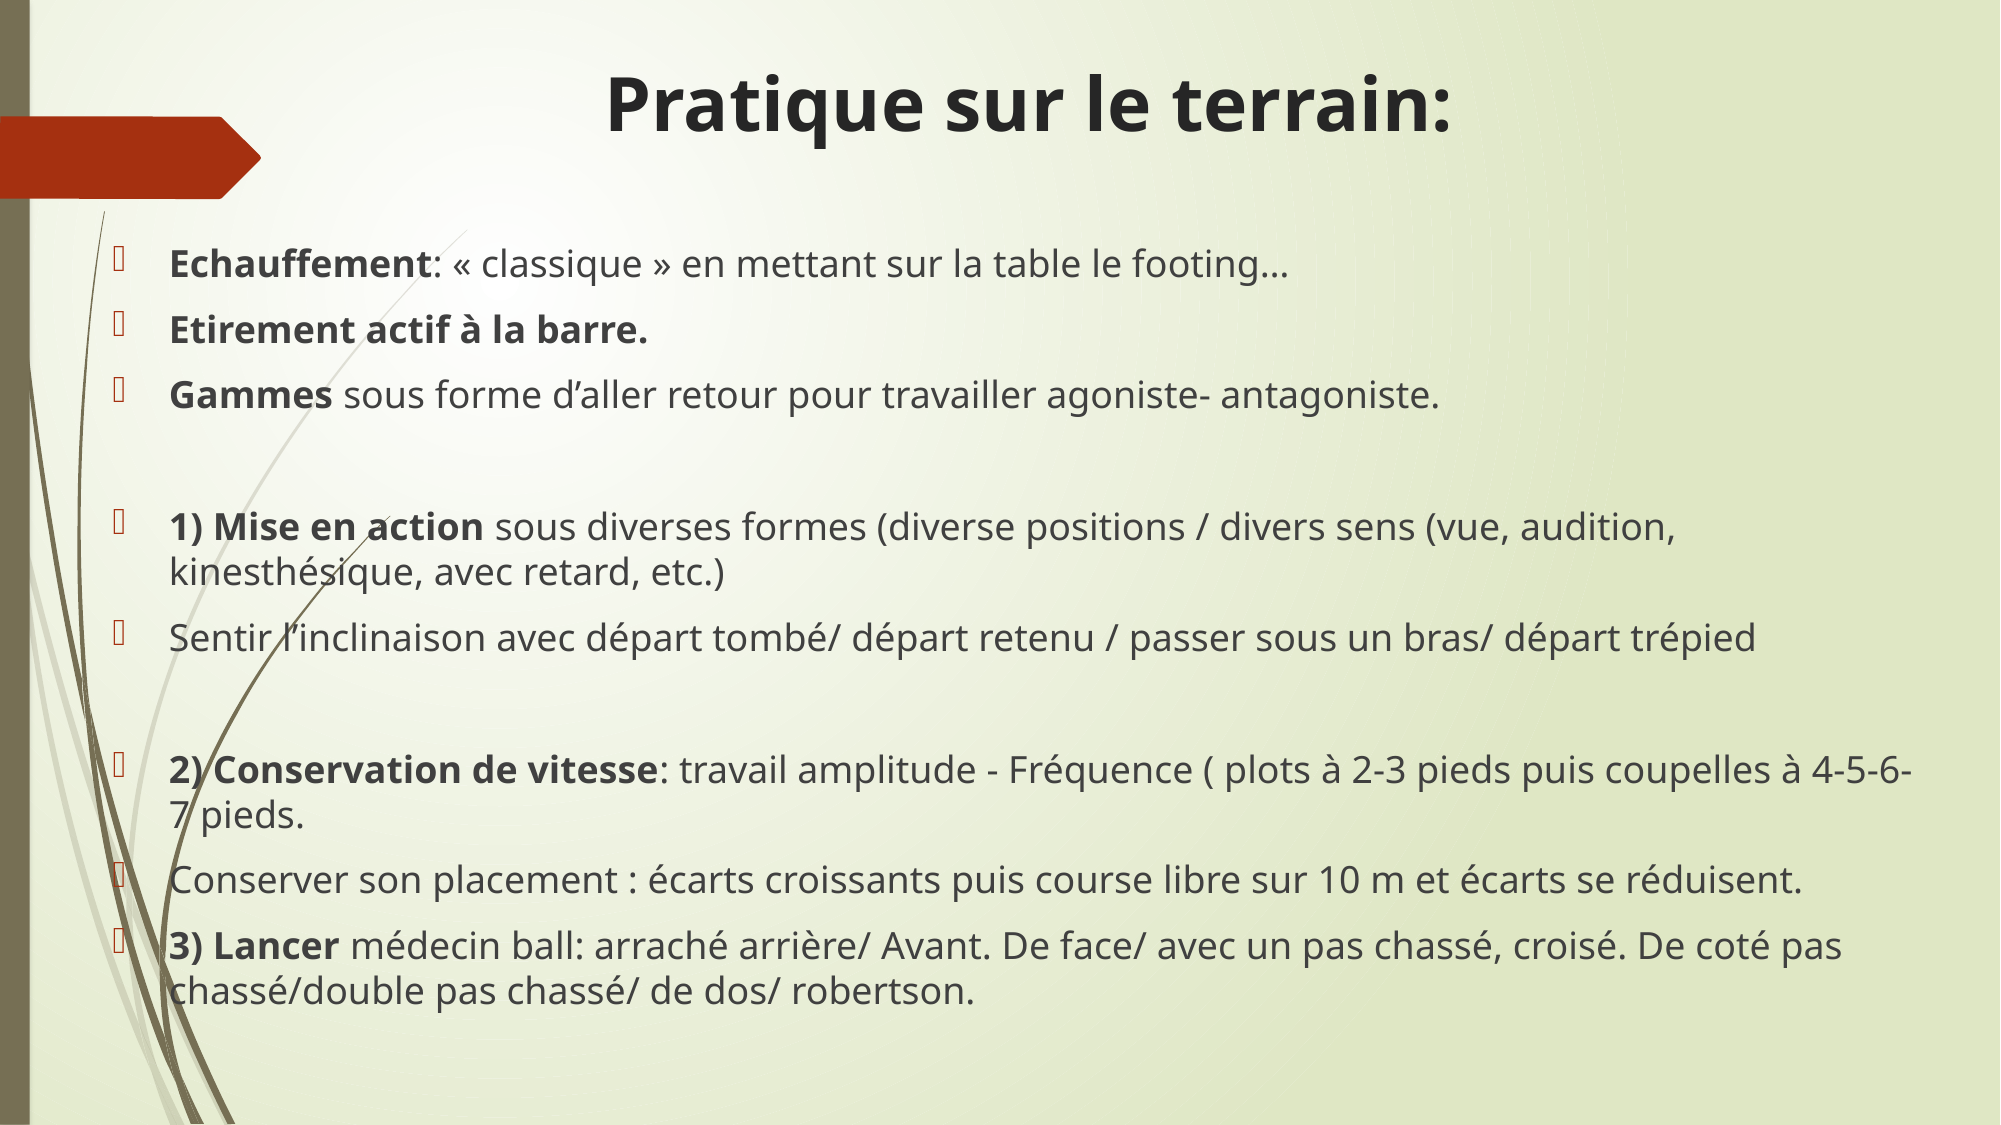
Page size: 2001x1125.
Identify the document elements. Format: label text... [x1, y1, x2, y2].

list Echauffement: « classique » en mettant sur la table le footing… Etirement actif à la barre. Gammes sous forme d’aller retour pour travailler agoniste- antagoniste. 1) Mise en action sous diverses formes (diverse positions / divers sens (vue, audition, kinesthésique, avec retard, etc.) Sentir l’inclinaison avec départ tombé/ départ retenu / passer sous un bras/ départ trépied 2) Conservation de vitesse: travail amplitude - Fréquence ( plots à 2-3 pieds puis coupelles à 4-5-6-7 pieds. Conserver son placement : écarts croissants puis course libre sur 10 m et écarts se réduisent. 3) Lancer médecin ball: arraché arrière/ Avant. De face/ avec un pas chassé, croisé. De coté pas chassé/double pas chassé/ de dos/ robertson. [112, 239, 1914, 1069]
title Pratique sur le terrain: [227, 56, 1832, 194]
